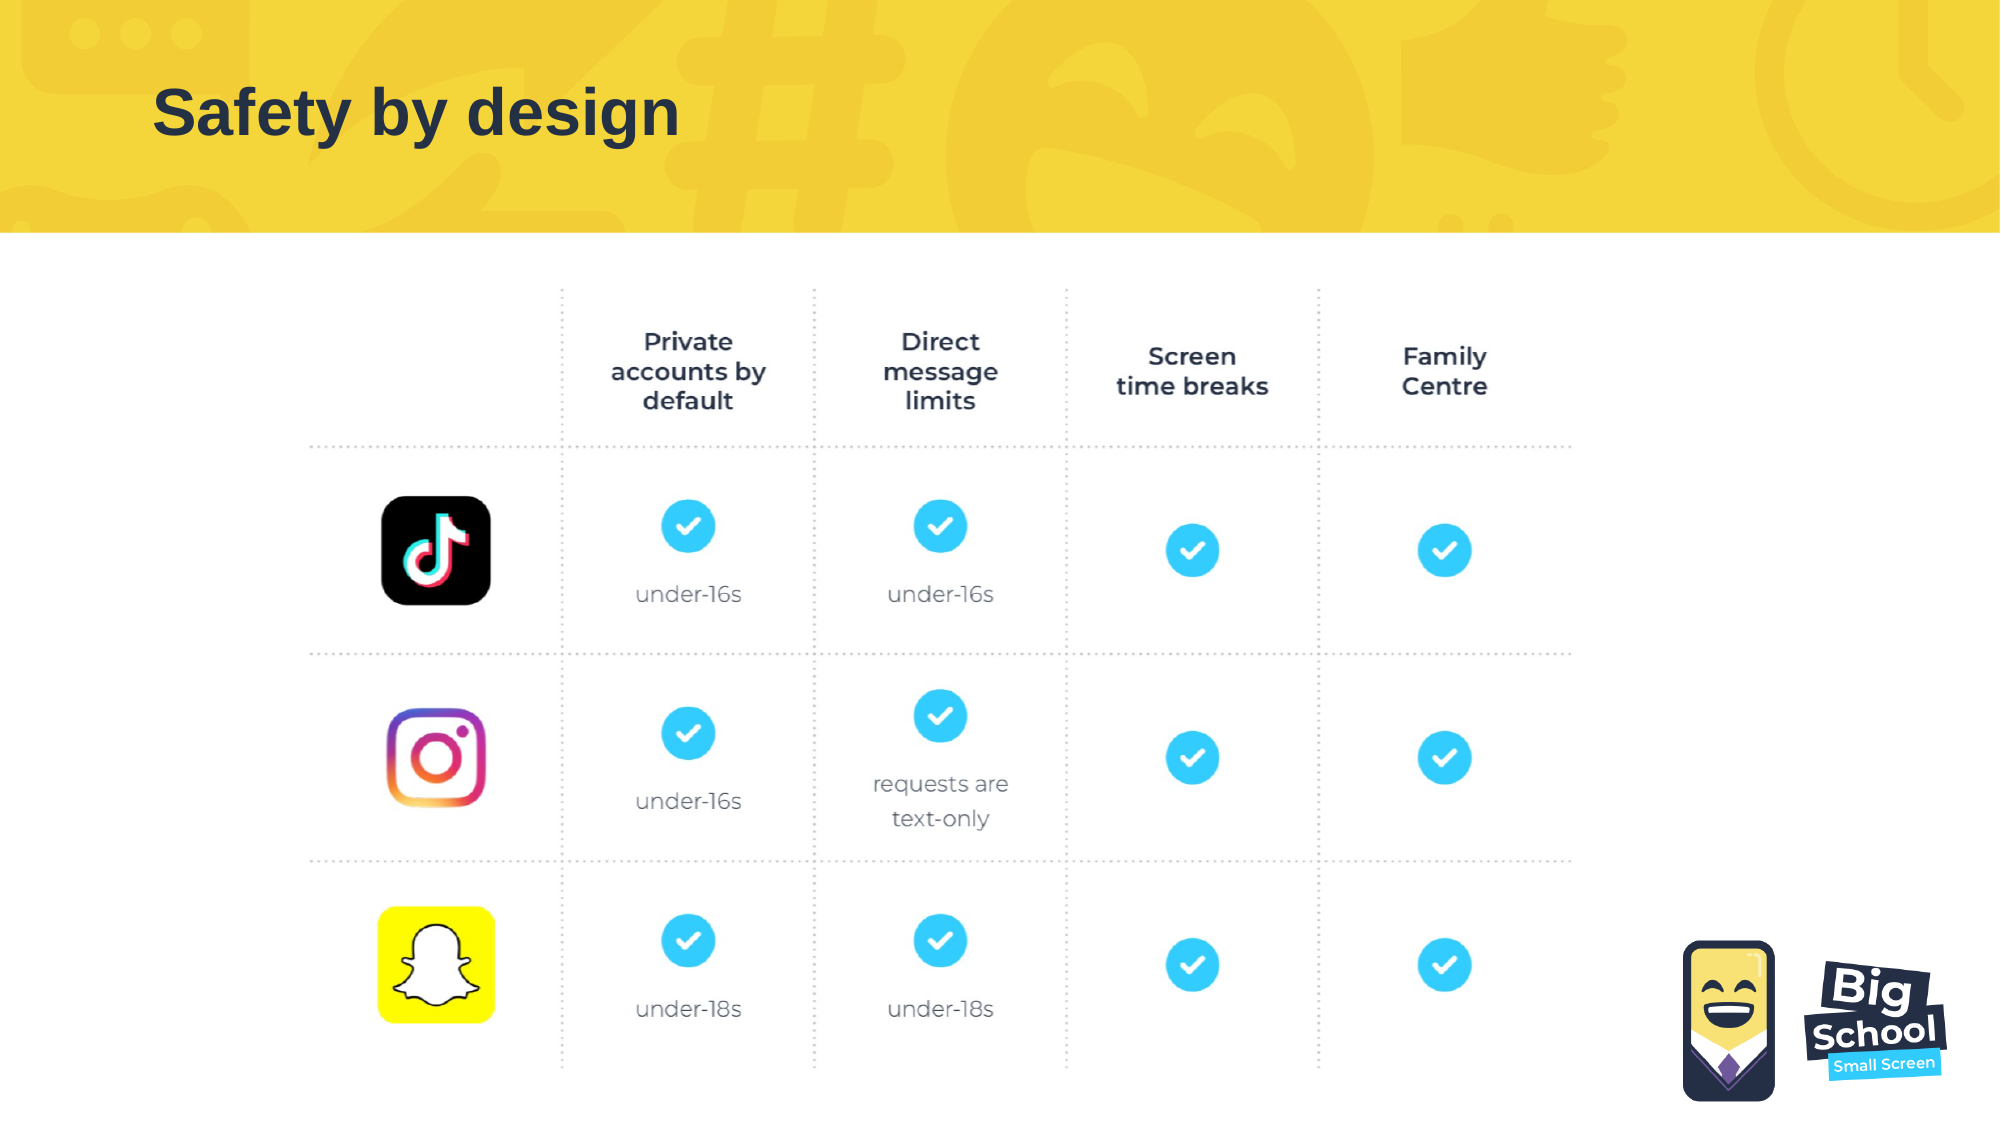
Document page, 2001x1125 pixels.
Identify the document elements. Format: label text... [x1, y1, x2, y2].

title Safety by design [137, 0, 1863, 229]
picture [0, 0, 2000, 1125]
